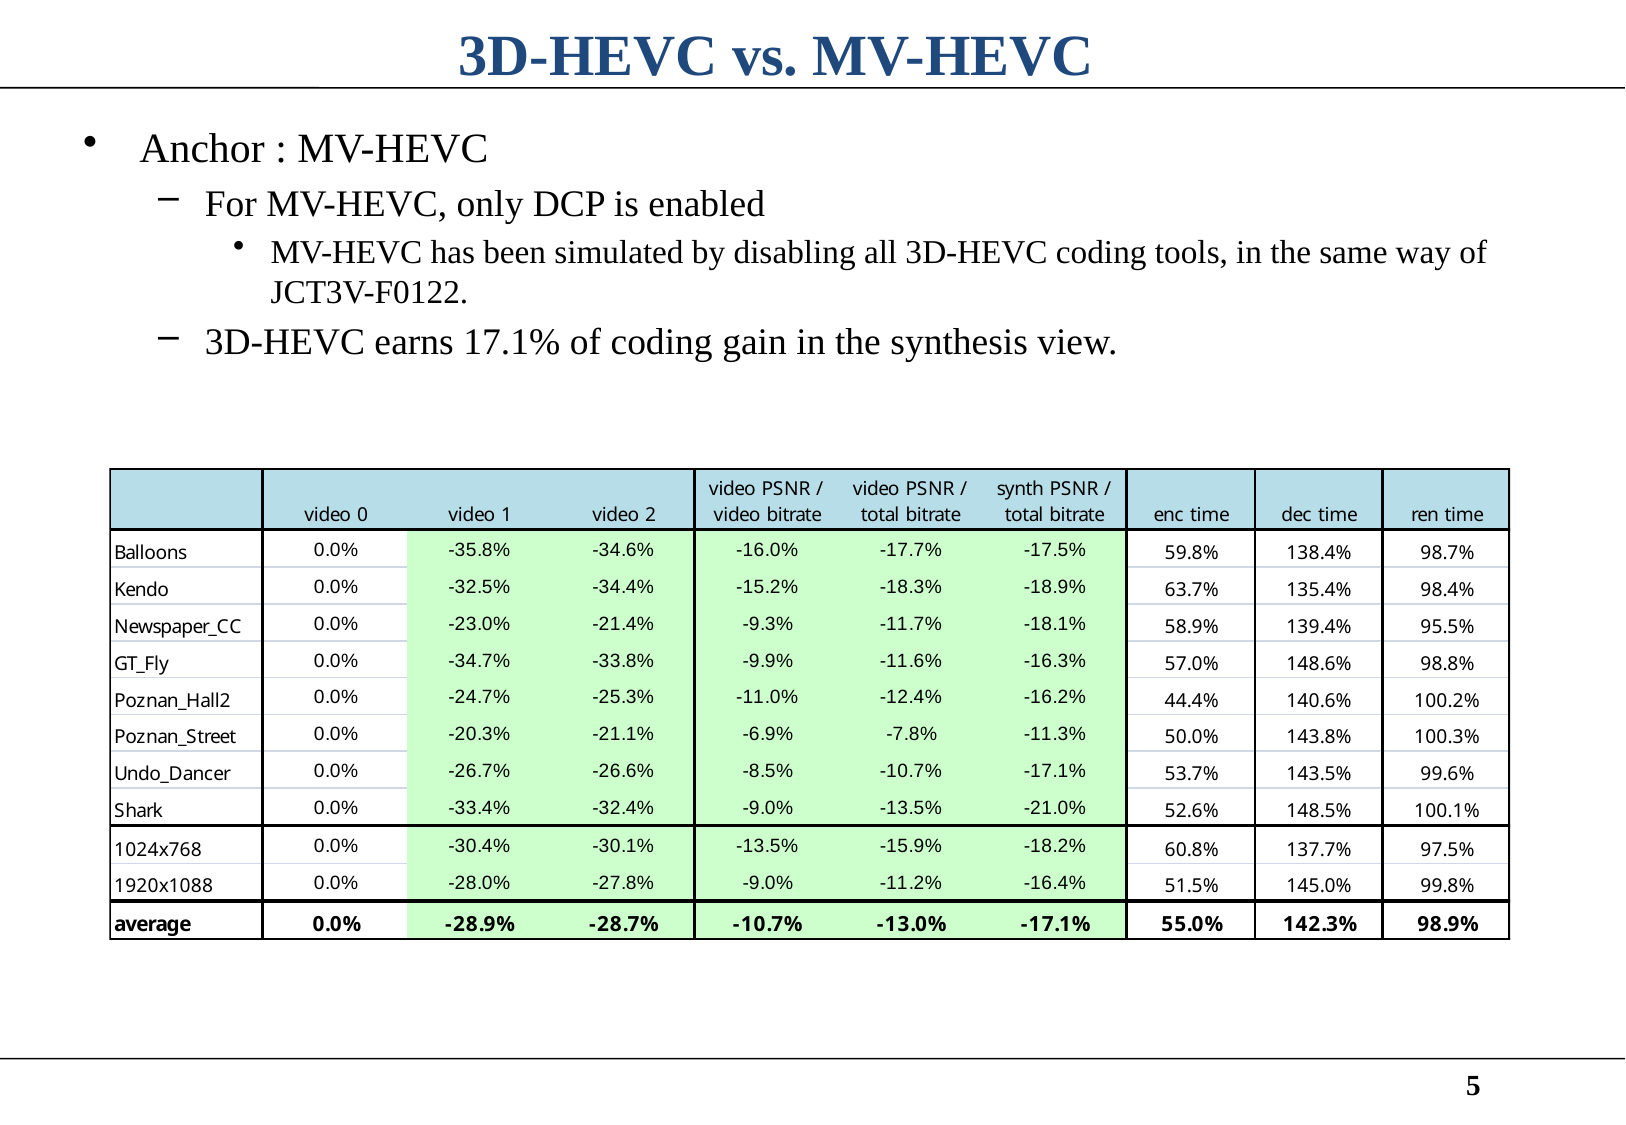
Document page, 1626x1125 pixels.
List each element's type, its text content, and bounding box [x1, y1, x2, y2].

title 3D-HEVC vs. MV-HEVC [68, 9, 1484, 94]
list Anchor : MV-HEVC For MV-HEVC, only DCP is enabled MV-HEVC has been simulated by disabling all 3D-HEVC coding tools, in the same way of JCT3V-F0122. 3D-HEVC earns 17.1% of coding gain in the synthesis view. [68, 113, 1544, 1005]
picture [109, 468, 1512, 942]
slide_number 5 [1403, 1058, 1544, 1106]
